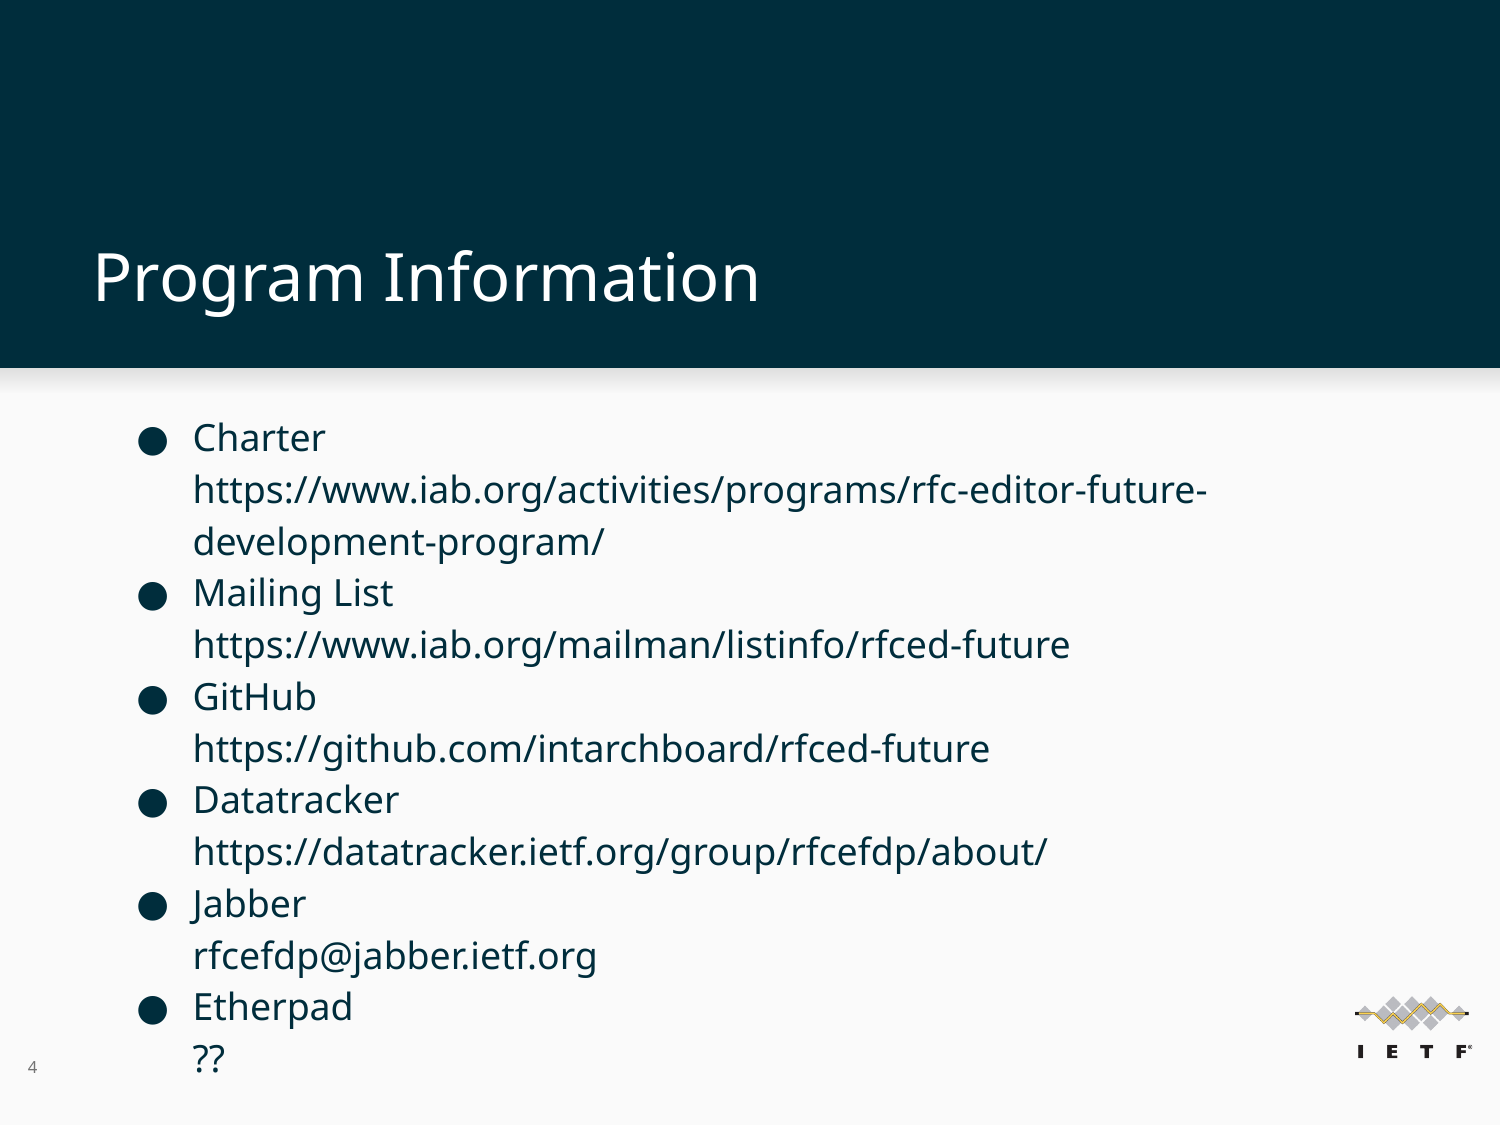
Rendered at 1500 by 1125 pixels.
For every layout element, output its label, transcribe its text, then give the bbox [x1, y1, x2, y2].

title Program Information [77, 161, 1427, 330]
picture [1345, 988, 1482, 1066]
list Charter https://www.iab.org/activities/programs/rfc-editor-future-development-program/ Mailing List https://www.iab.org/mailman/listinfo/rfced-future GitHub https://github.com/intarchboard/rfced-future Datatracker https://datatracker.ietf.org/group/rfcefdp/about/ Jabber rfcefdp@jabber.ietf.org Etherpad ?? [102, 392, 1427, 986]
slide_number 4 [12, 1025, 103, 1112]
